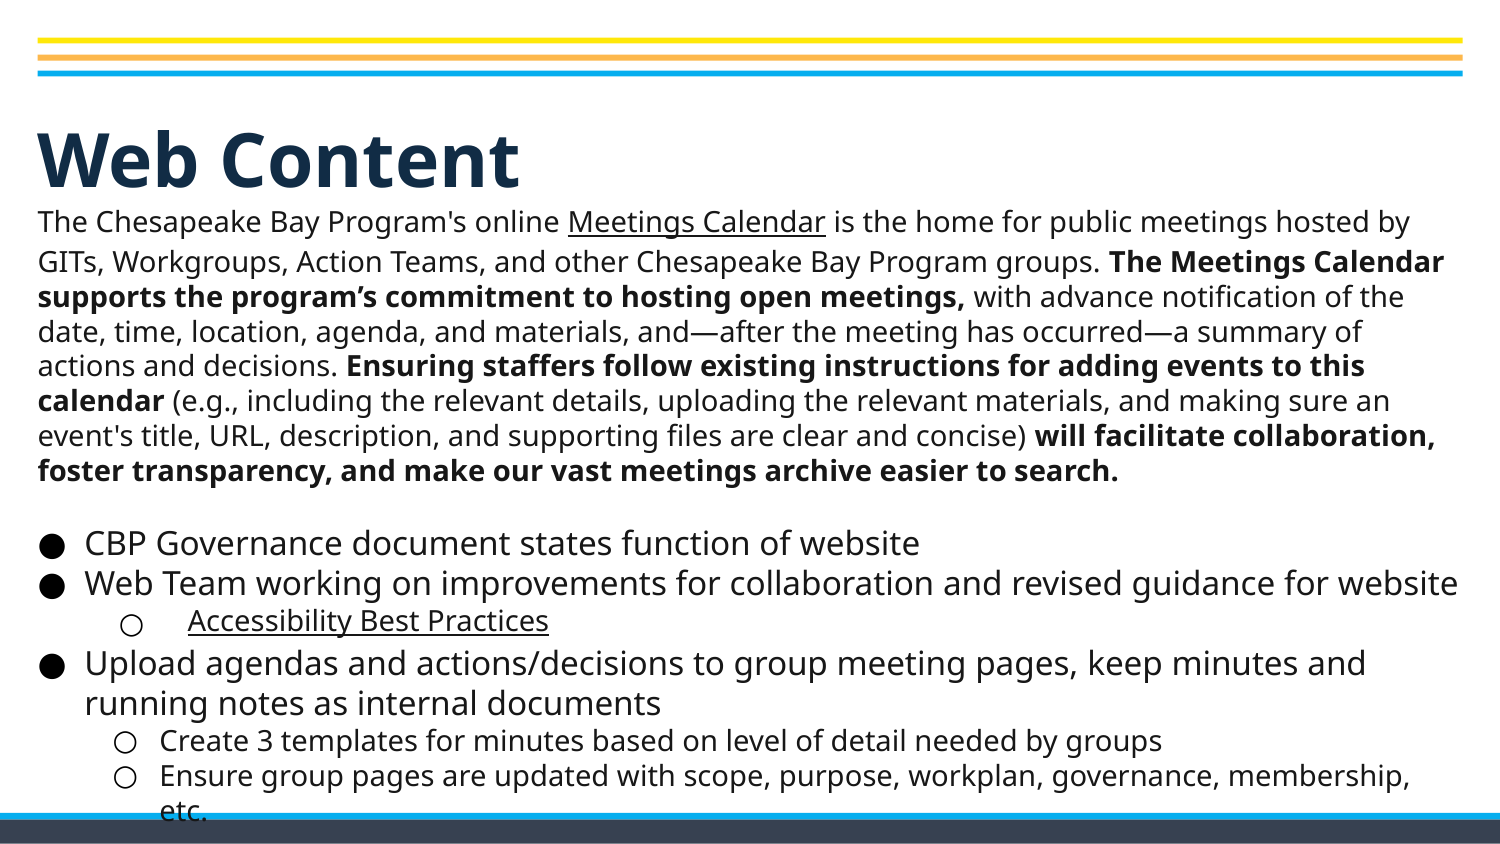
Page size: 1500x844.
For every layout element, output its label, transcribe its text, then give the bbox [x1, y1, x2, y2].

title Web Content [37, 112, 1463, 253]
picture [162, 812, 173, 816]
list The Chesapeake Bay Program's online Meetings Calendar is the home for public meetings hosted by GITs, Workgroups, Action Teams, and other Chesapeake Bay Program groups. The Meetings Calendar supports the program’s commitment to hosting open meetings, with advance notification of the date, time, location, agenda, and materials, and—after the meeting has occurred—a summary of actions and decisions. Ensuring staffers follow existing instructions for adding events to this calendar (e.g., including the relevant details, uploading the relevant materials, and making sure an event's title, URL, description, and supporting files are clear and concise) will facilitate collaboration, foster transparency, and make our vast meetings archive easier to search. CBP Governance document states function of website Web Team working on improvements for collaboration and revised guidance for website Accessibility Best Practices Upload agendas and actions/decisions to group meeting pages, keep minutes and running notes as internal documents Create 3 templates for minutes based on level of detail needed by groups Ensure group pages are updated with scope, purpose, workplan, governance, membership, etc. [37, 253, 1463, 802]
